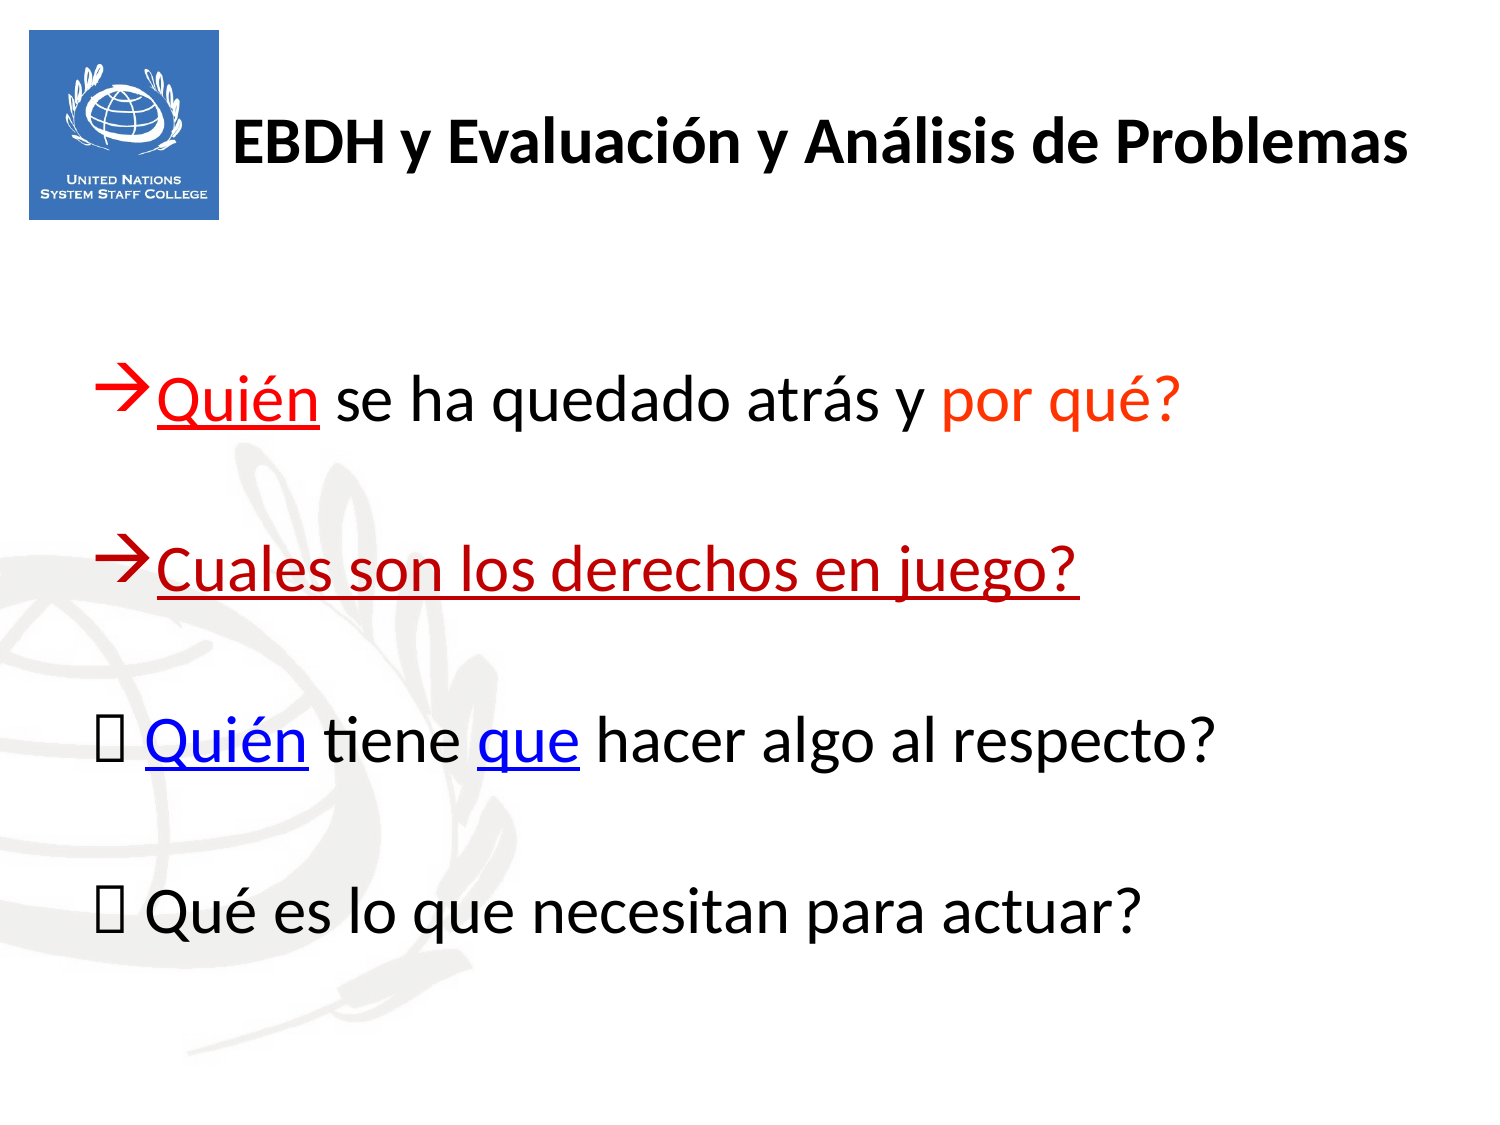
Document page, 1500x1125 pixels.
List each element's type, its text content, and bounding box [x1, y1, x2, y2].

picture [29, 30, 219, 220]
list Quién se ha quedado atrás y por qué? Cuales son los derechos en juego?  Quién tiene que hacer algo al respecto?  Qué es lo que necesitan para actuar? [74, 262, 1426, 1006]
title EBDH y Evaluación y Análisis de Problemas [146, 42, 1497, 231]
